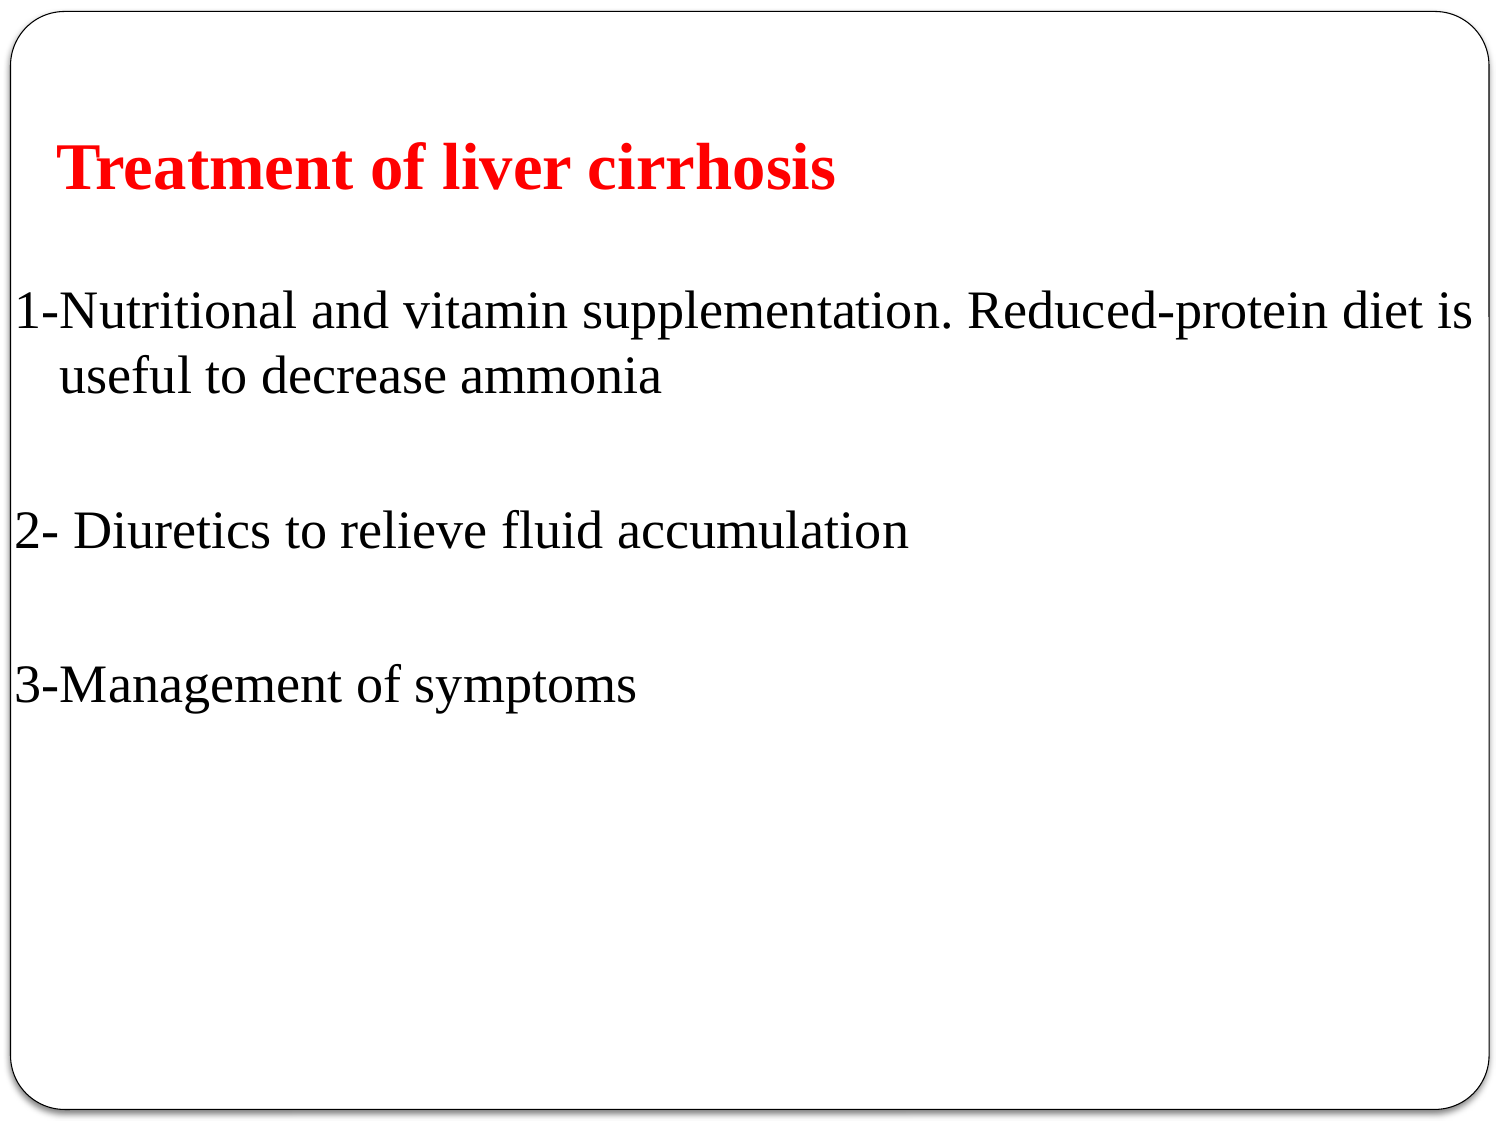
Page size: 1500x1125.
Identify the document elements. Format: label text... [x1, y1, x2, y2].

list 1-Nutritional and vitamin supplementation. Reduced-protein diet is useful to decrease ammonia 2- Diuretics to relieve fluid accumulation 3-Management of symptoms [0, 267, 1500, 1029]
title Treatment of liver cirrhosis [41, 30, 1317, 219]
